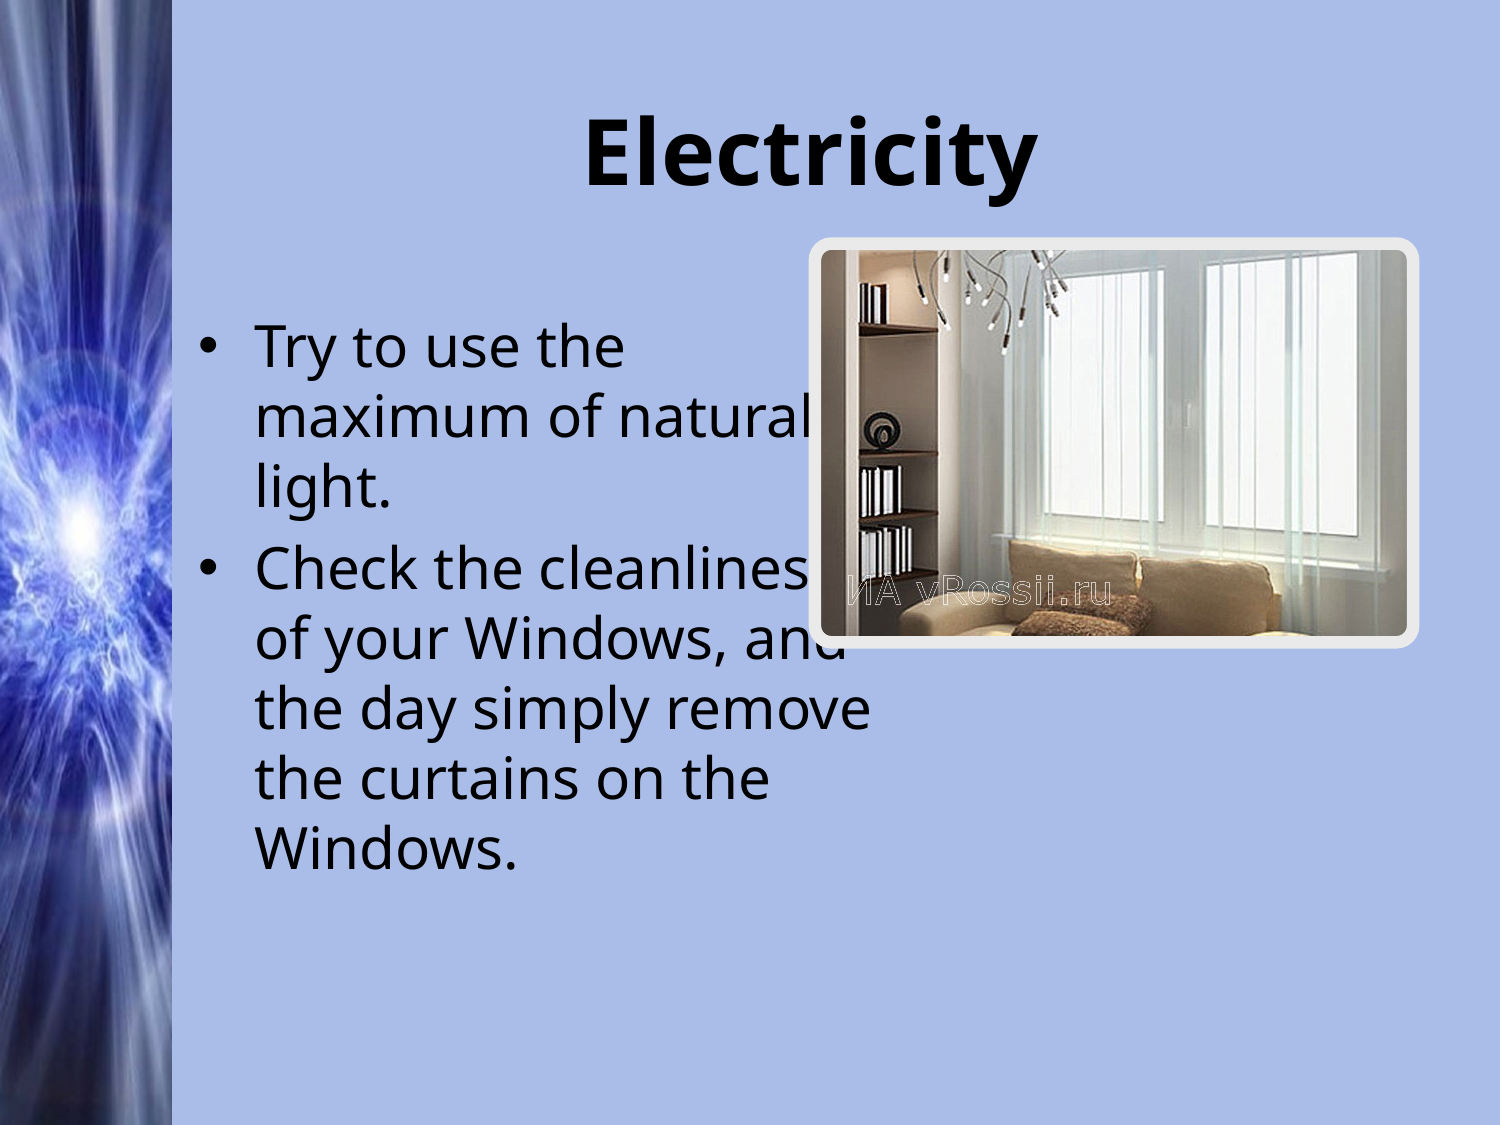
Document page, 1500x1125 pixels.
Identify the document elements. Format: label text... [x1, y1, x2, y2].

list Try to use the maximum of natural light. Check the cleanliness of your Windows, and the day simply remove the curtains on the Windows. [183, 220, 916, 1106]
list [814, 243, 1414, 643]
picture [0, 0, 1500, 1125]
title Electricity [194, 54, 1427, 243]
